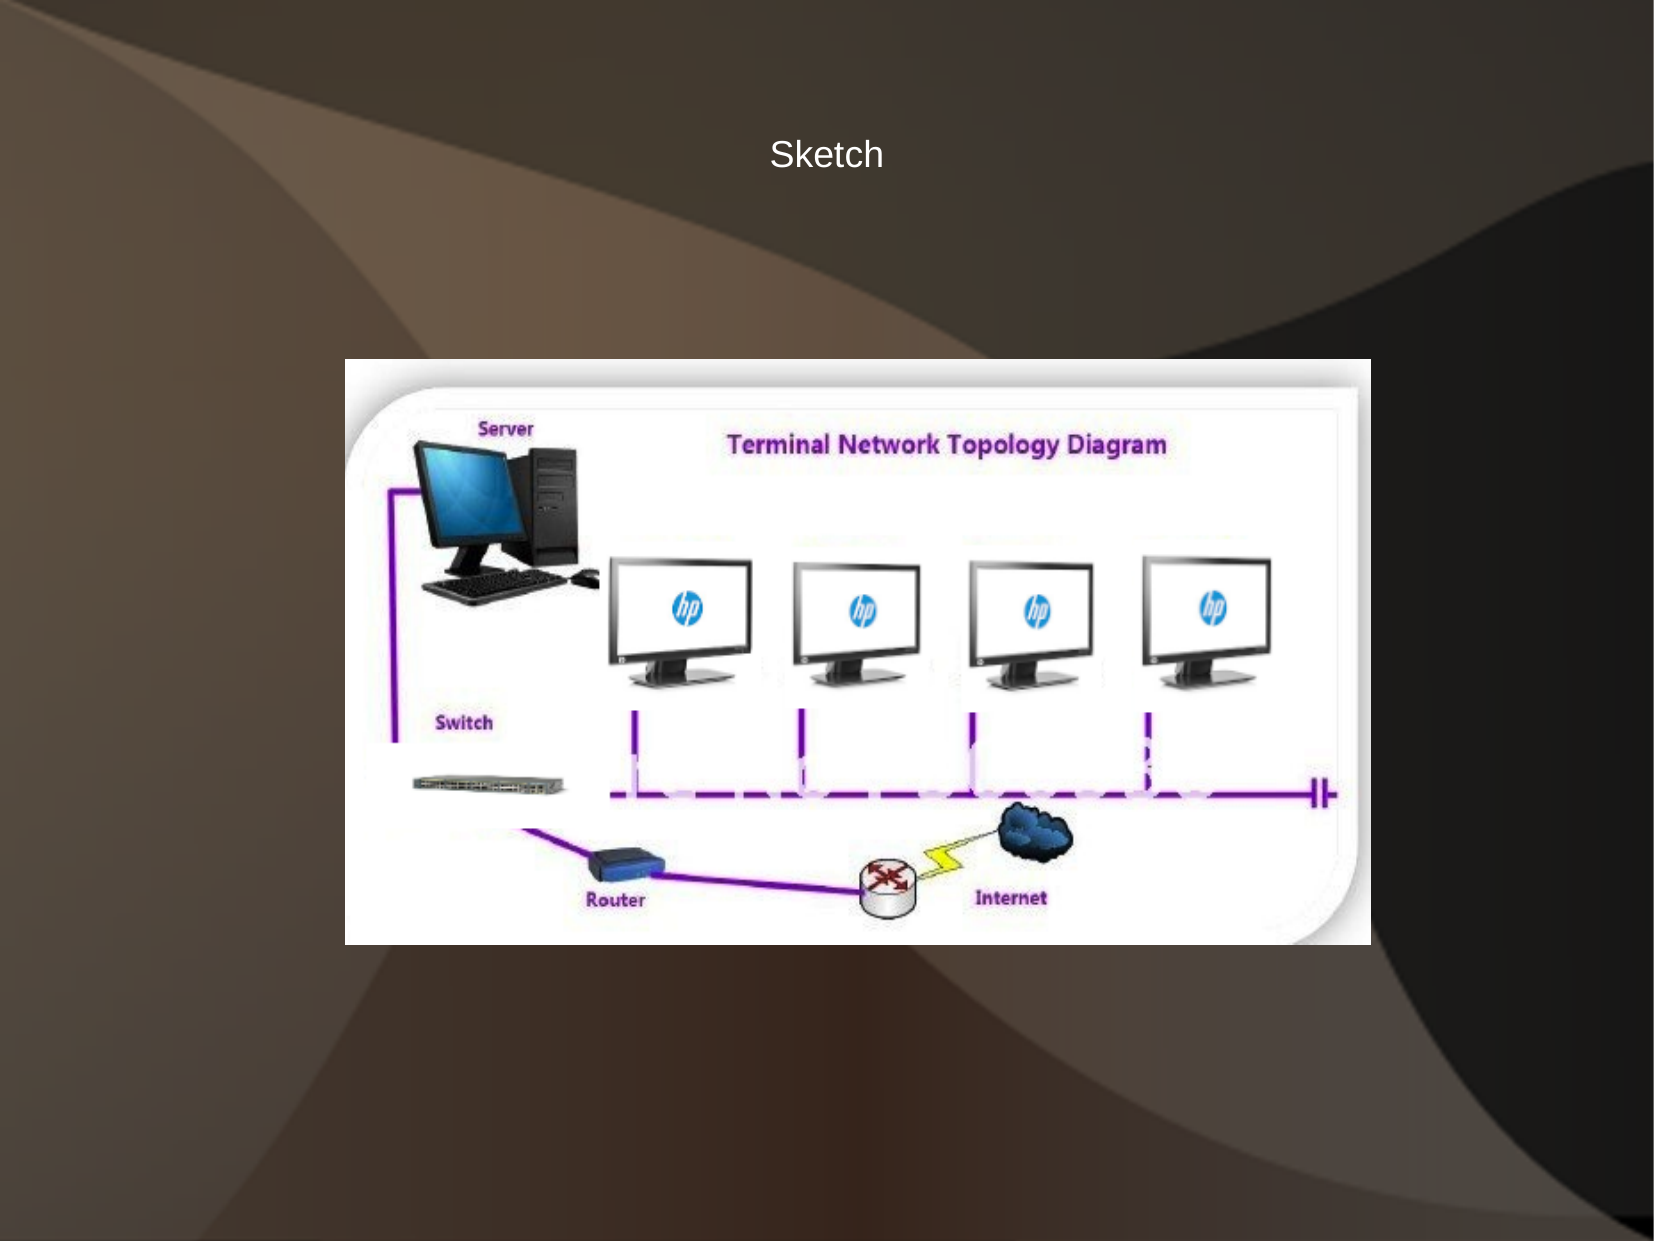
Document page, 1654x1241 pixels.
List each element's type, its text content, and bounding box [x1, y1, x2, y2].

text_box Sketch [82, 49, 1571, 257]
text_box [82, 290, 1571, 1010]
picture [0, 0, 1654, 1241]
